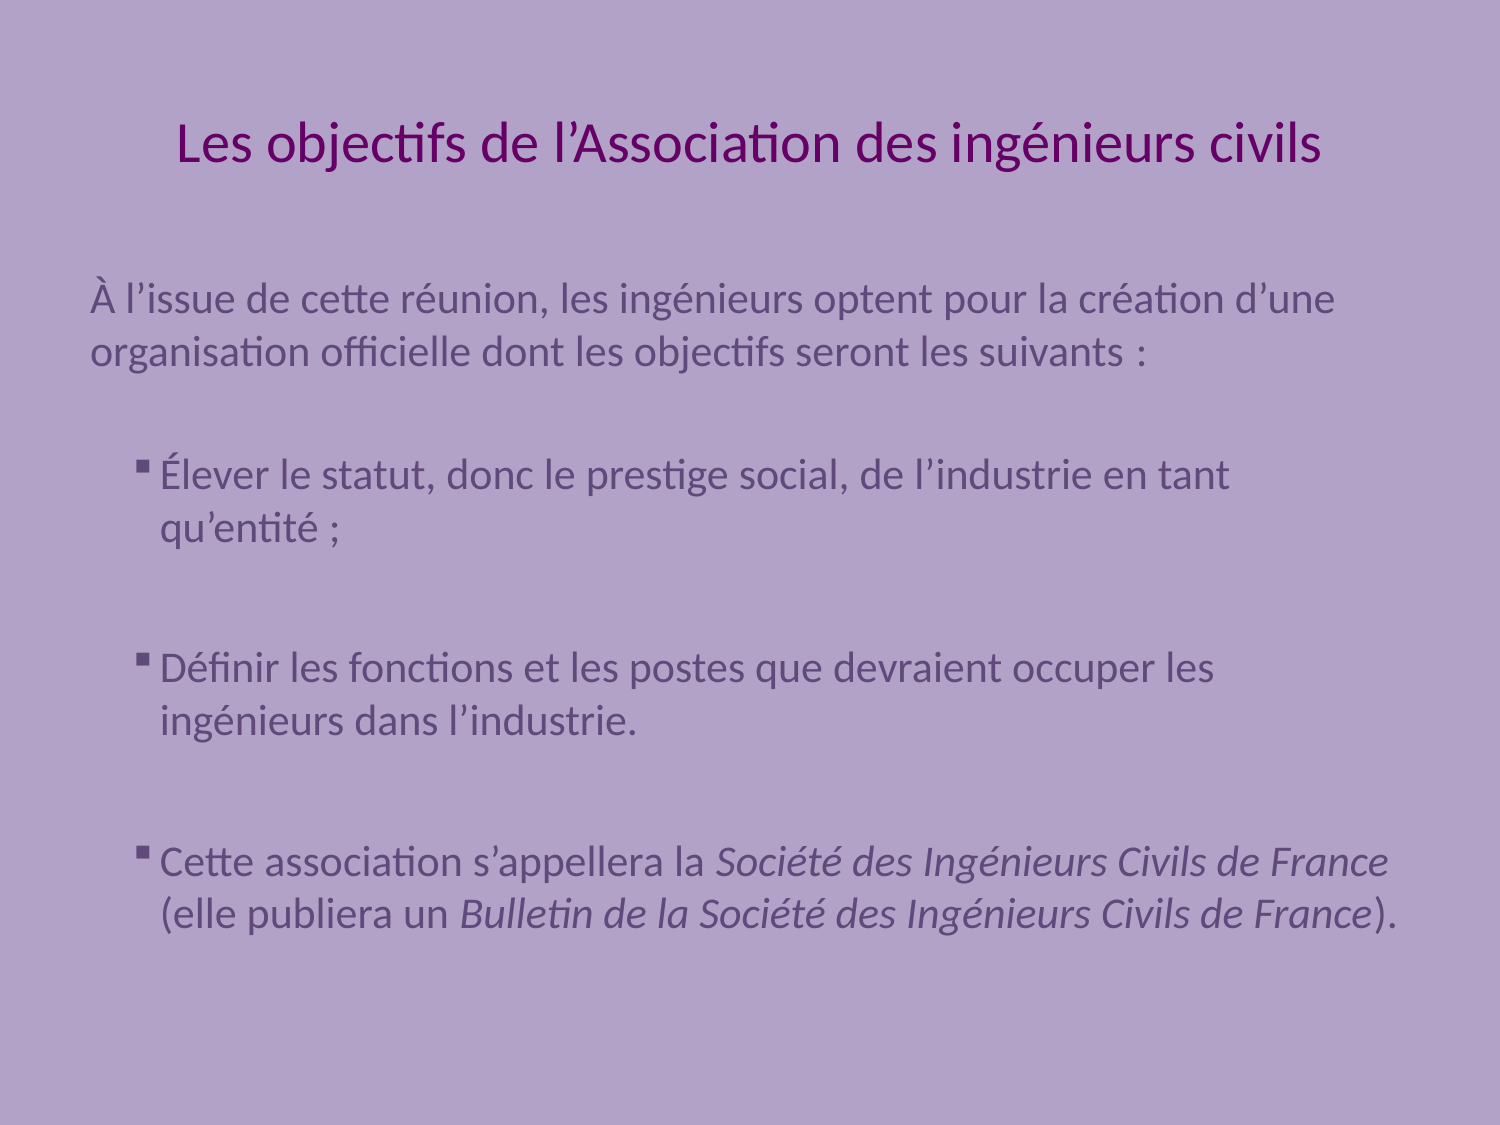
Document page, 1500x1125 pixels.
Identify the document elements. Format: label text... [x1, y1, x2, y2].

title Les objectifs de l’Association des ingénieurs civils [75, 45, 1425, 233]
list À l’issue de cette réunion, les ingénieurs optent pour la création d’une organisation officielle dont les objectifs seront les suivants : Élever le statut, donc le prestige social, de l’industrie en tant qu’entité ; Définir les fonctions et les postes que devraient occuper les ingénieurs dans l’industrie. Cette association s’appellera la Société des Ingénieurs Civils de France (elle publiera un Bulletin de la Société des Ingénieurs Civils de France). [75, 262, 1425, 1005]
